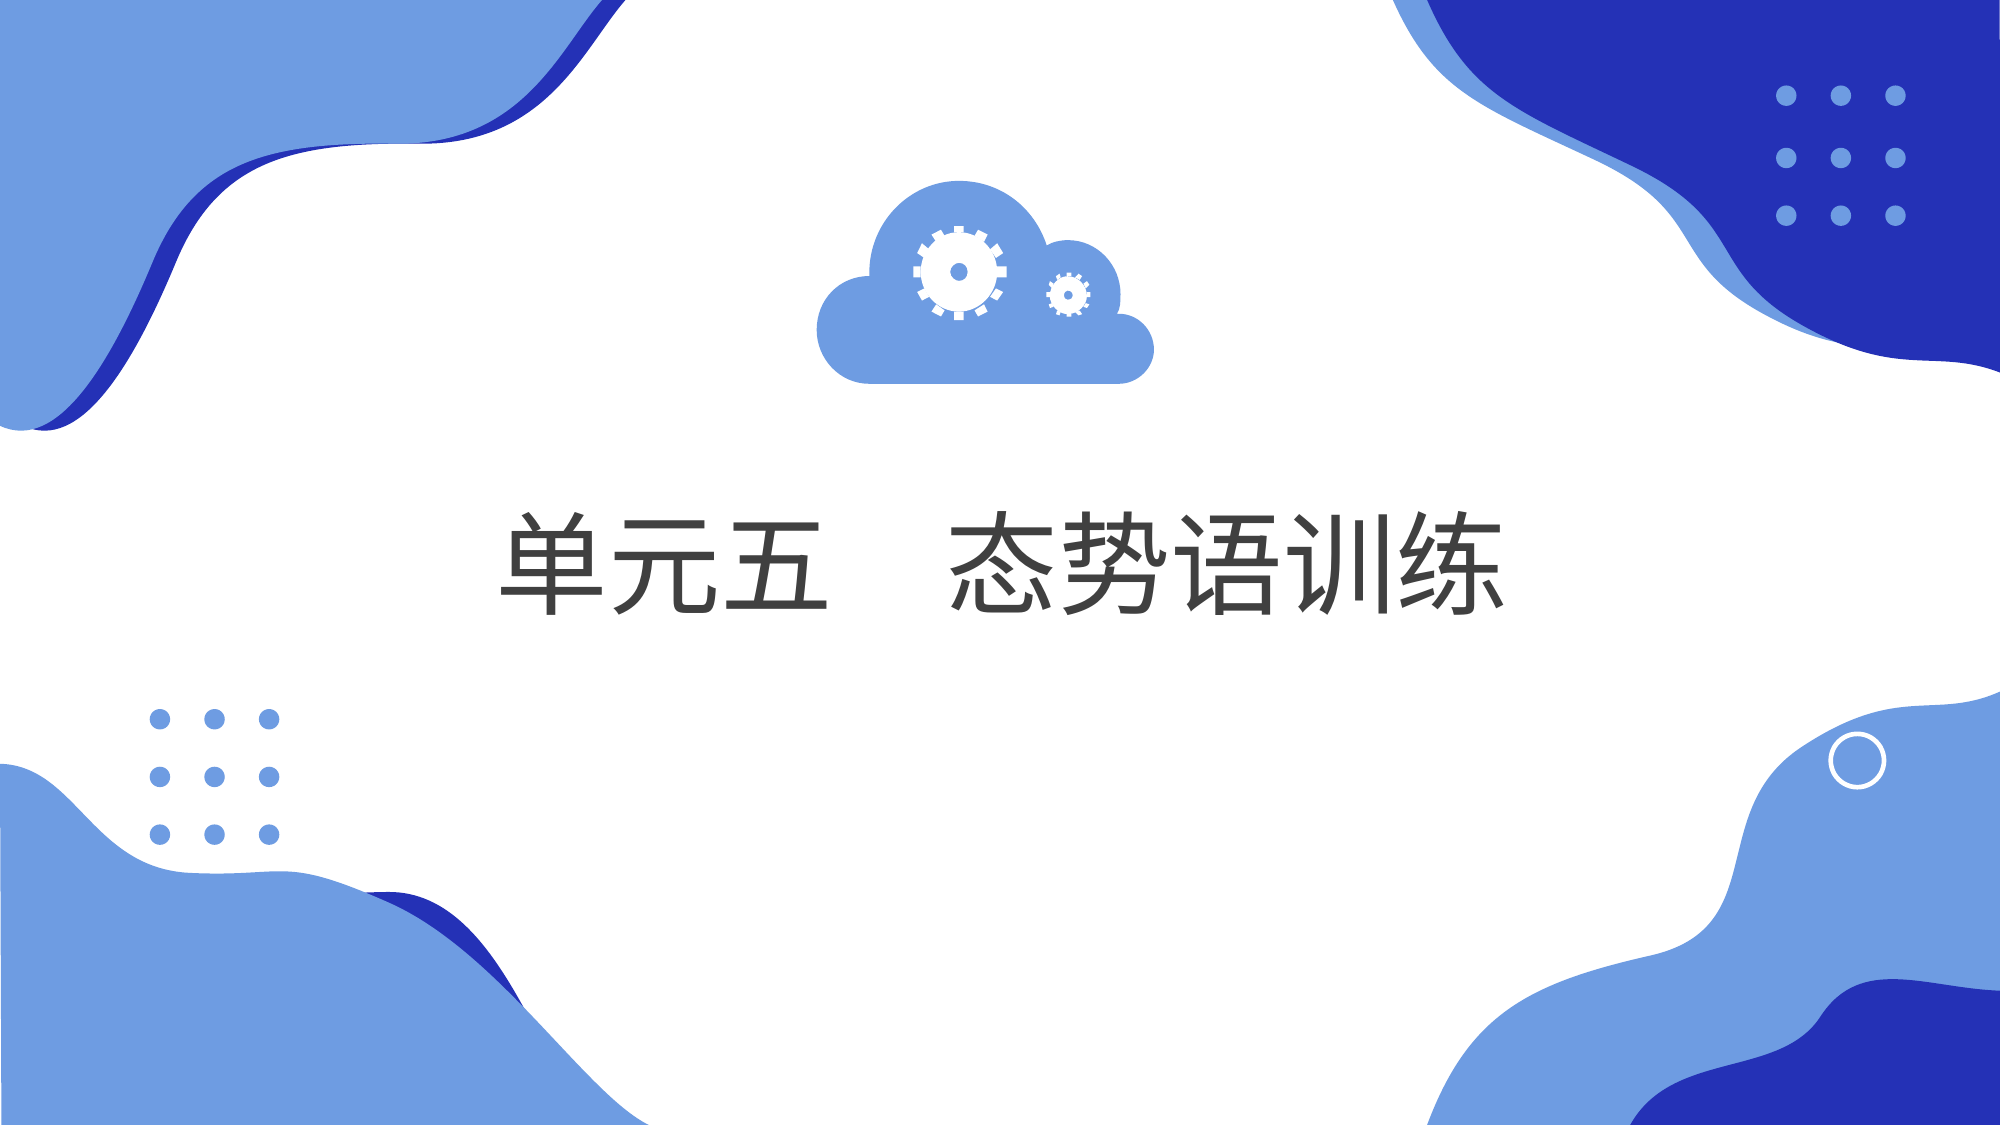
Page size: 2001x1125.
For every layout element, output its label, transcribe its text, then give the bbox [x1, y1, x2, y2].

text_box [0, 762, 650, 1125]
text_box [1628, 978, 2000, 1125]
text_box [1775, 146, 1798, 170]
text_box [257, 823, 281, 846]
text_box [257, 707, 281, 731]
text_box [816, 180, 1154, 384]
text_box [1391, 0, 1833, 343]
text_box [34, 145, 380, 432]
text_box [1884, 204, 1907, 227]
text_box [1425, 690, 2000, 1125]
text_box [418, 0, 627, 145]
text_box [203, 707, 226, 731]
text_box [1829, 146, 1853, 170]
text_box [1829, 732, 1886, 789]
text_box [1829, 204, 1853, 227]
text_box 单元五 态势语训练 [480, 486, 1524, 637]
text_box [148, 823, 172, 846]
text_box [1884, 146, 1907, 170]
text_box [148, 765, 172, 789]
text_box [0, 0, 604, 432]
text_box [1829, 84, 1853, 107]
text_box [148, 707, 172, 731]
text_box [367, 890, 524, 1005]
text_box [1426, 0, 2000, 374]
text_box [1775, 84, 1798, 107]
text_box [203, 823, 226, 846]
text_box [257, 765, 281, 789]
text_box [1775, 204, 1798, 227]
text_box [203, 765, 226, 789]
text_box [1884, 84, 1907, 107]
